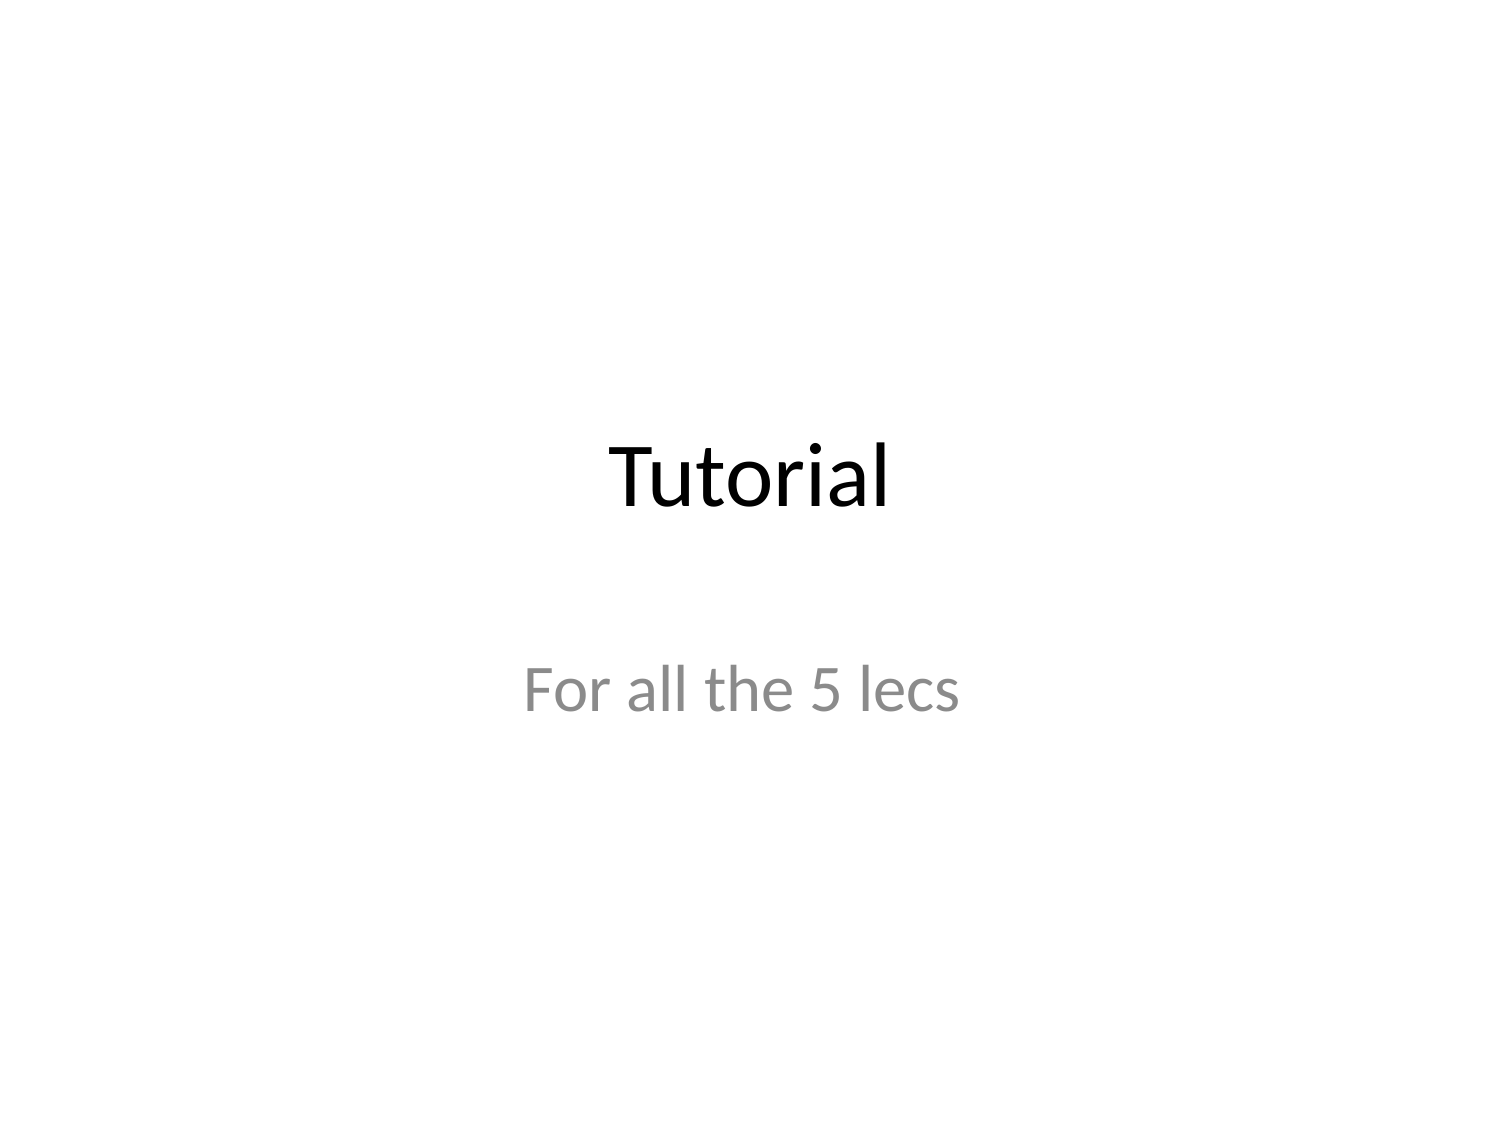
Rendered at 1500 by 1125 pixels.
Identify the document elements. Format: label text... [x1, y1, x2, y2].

title Tutorial [112, 349, 1388, 591]
subtitle For all the 5 lecs [225, 637, 1275, 925]
